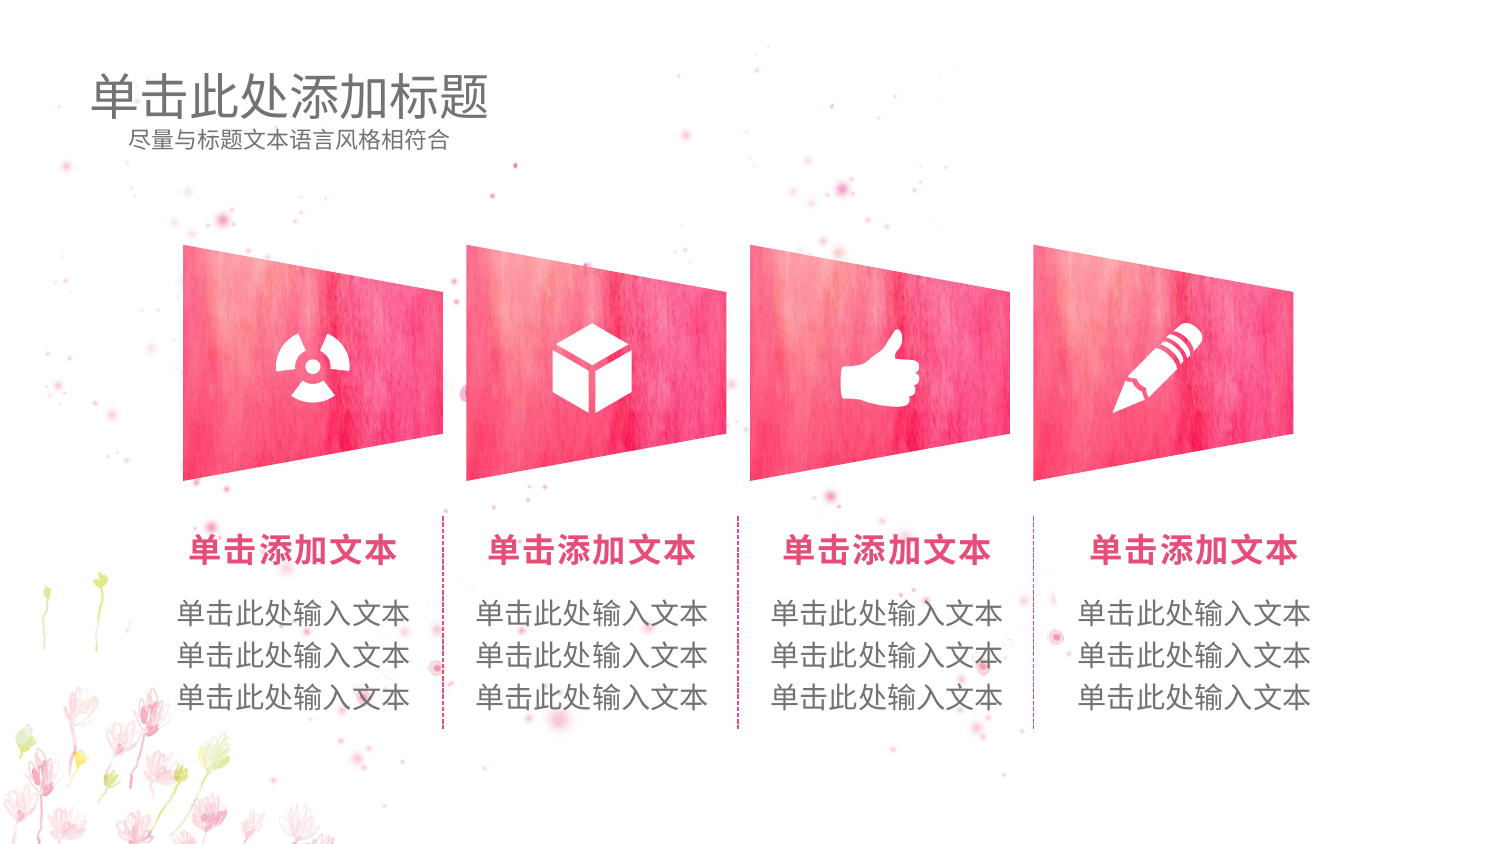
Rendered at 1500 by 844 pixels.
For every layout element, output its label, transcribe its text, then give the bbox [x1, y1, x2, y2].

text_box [737, 522, 1037, 724]
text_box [1045, 522, 1345, 724]
text_box 单击此处添加标题 尽量与标题文本语言风格相符合 [41, 58, 538, 161]
picture [0, 0, 1423, 844]
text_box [466, 244, 727, 482]
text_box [182, 244, 444, 482]
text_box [144, 522, 440, 724]
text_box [442, 522, 735, 724]
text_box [749, 244, 1010, 482]
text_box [1033, 244, 1294, 482]
